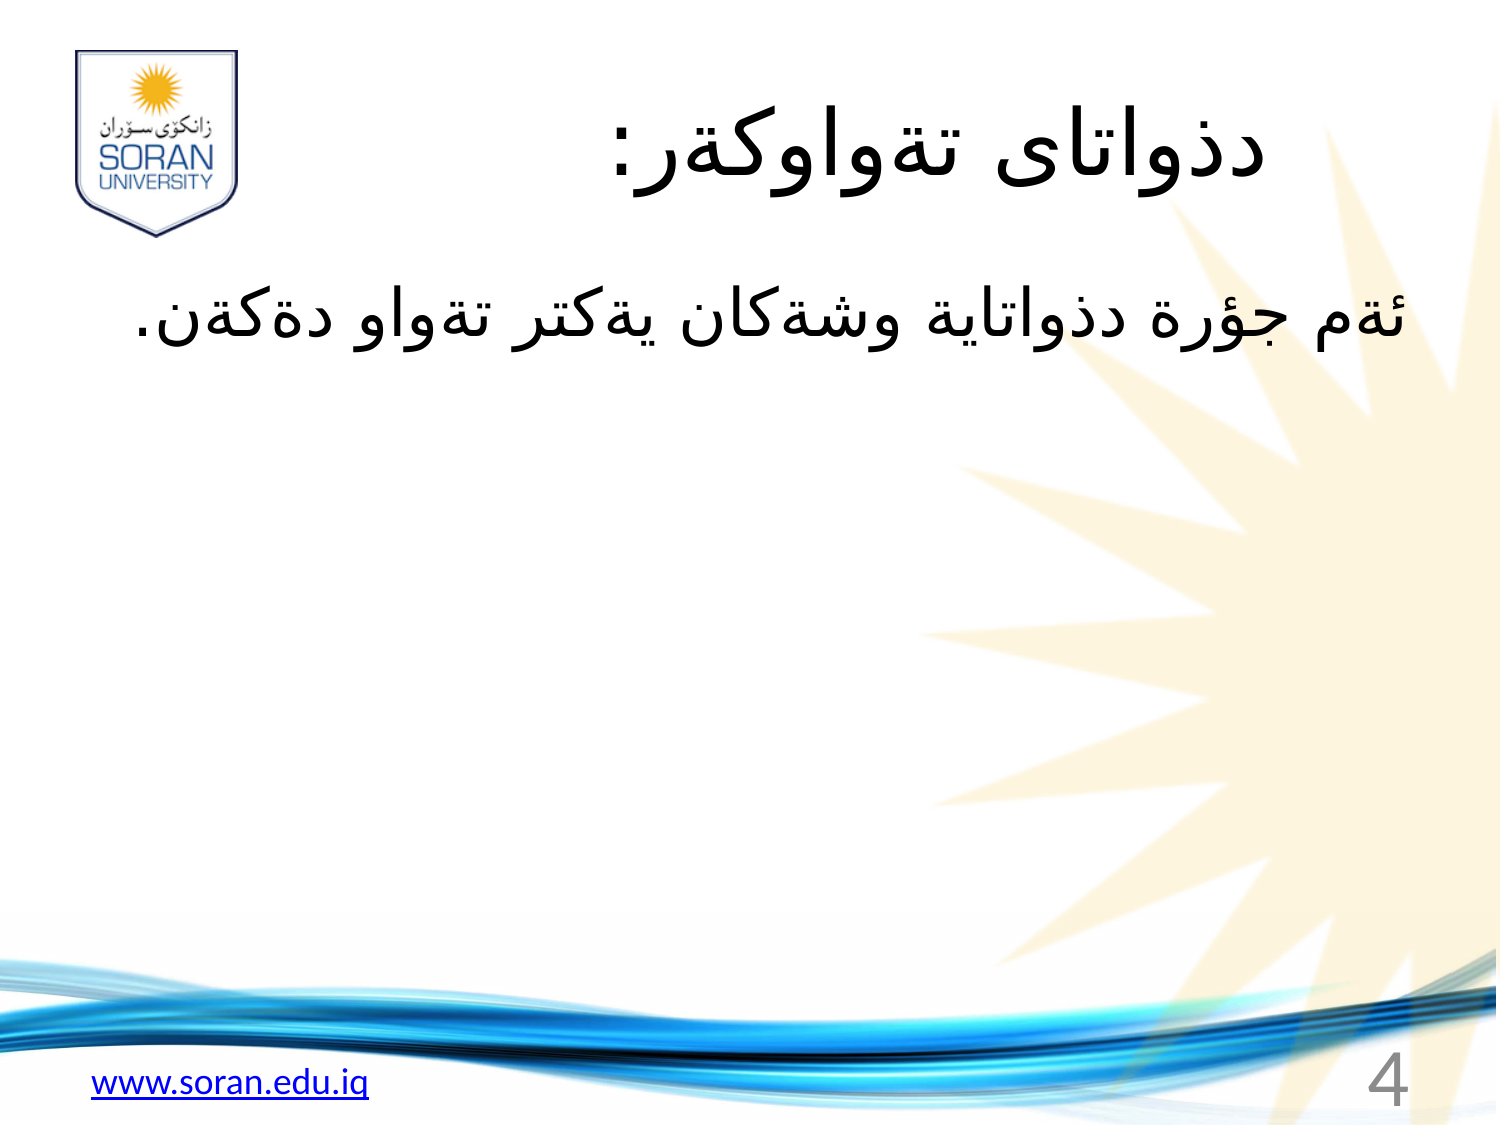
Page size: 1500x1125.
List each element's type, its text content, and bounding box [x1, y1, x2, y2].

title دذواتاى تةواوكةر: [75, 45, 1425, 233]
picture [0, 99, 1500, 1125]
list ئةم جؤرة دذواتاية وشةكان يةكتر تةواو دةكةن. [75, 262, 1425, 1005]
picture [75, 233, 238, 238]
slide_number 4 [1074, 1042, 1425, 1103]
